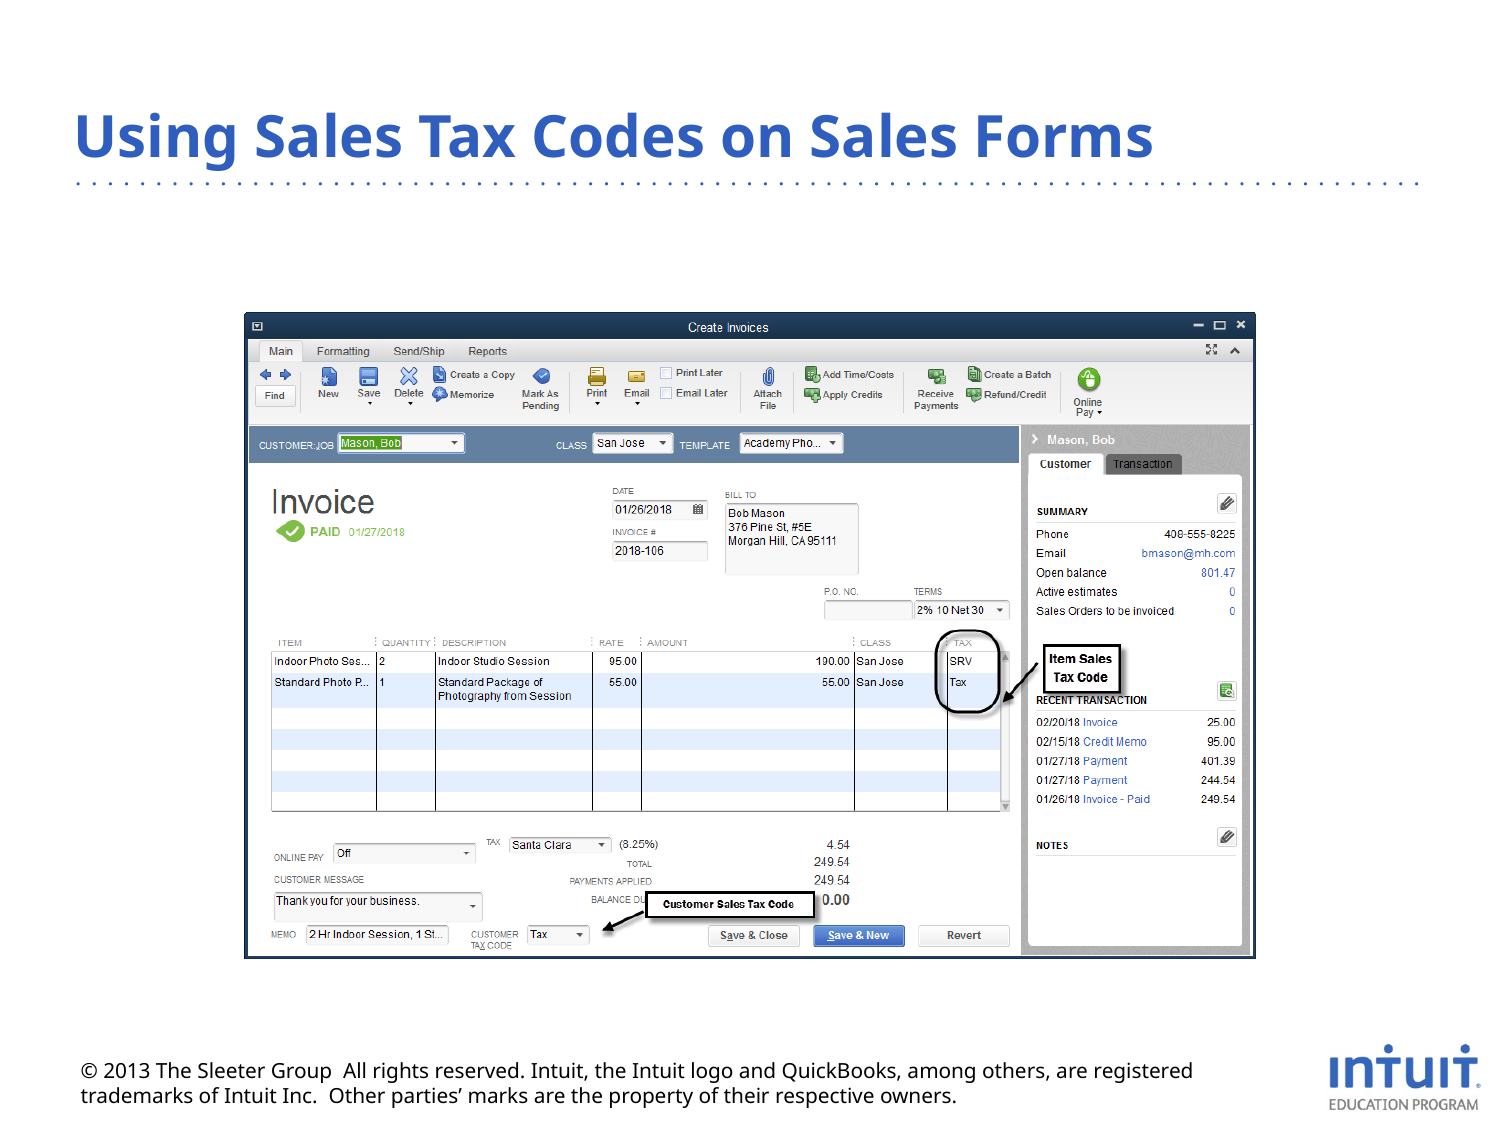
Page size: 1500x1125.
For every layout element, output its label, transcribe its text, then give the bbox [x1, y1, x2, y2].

picture [1325, 1039, 1485, 1116]
title Using Sales Tax Codes on Sales Forms [73, 62, 1424, 169]
picture [244, 312, 1256, 959]
